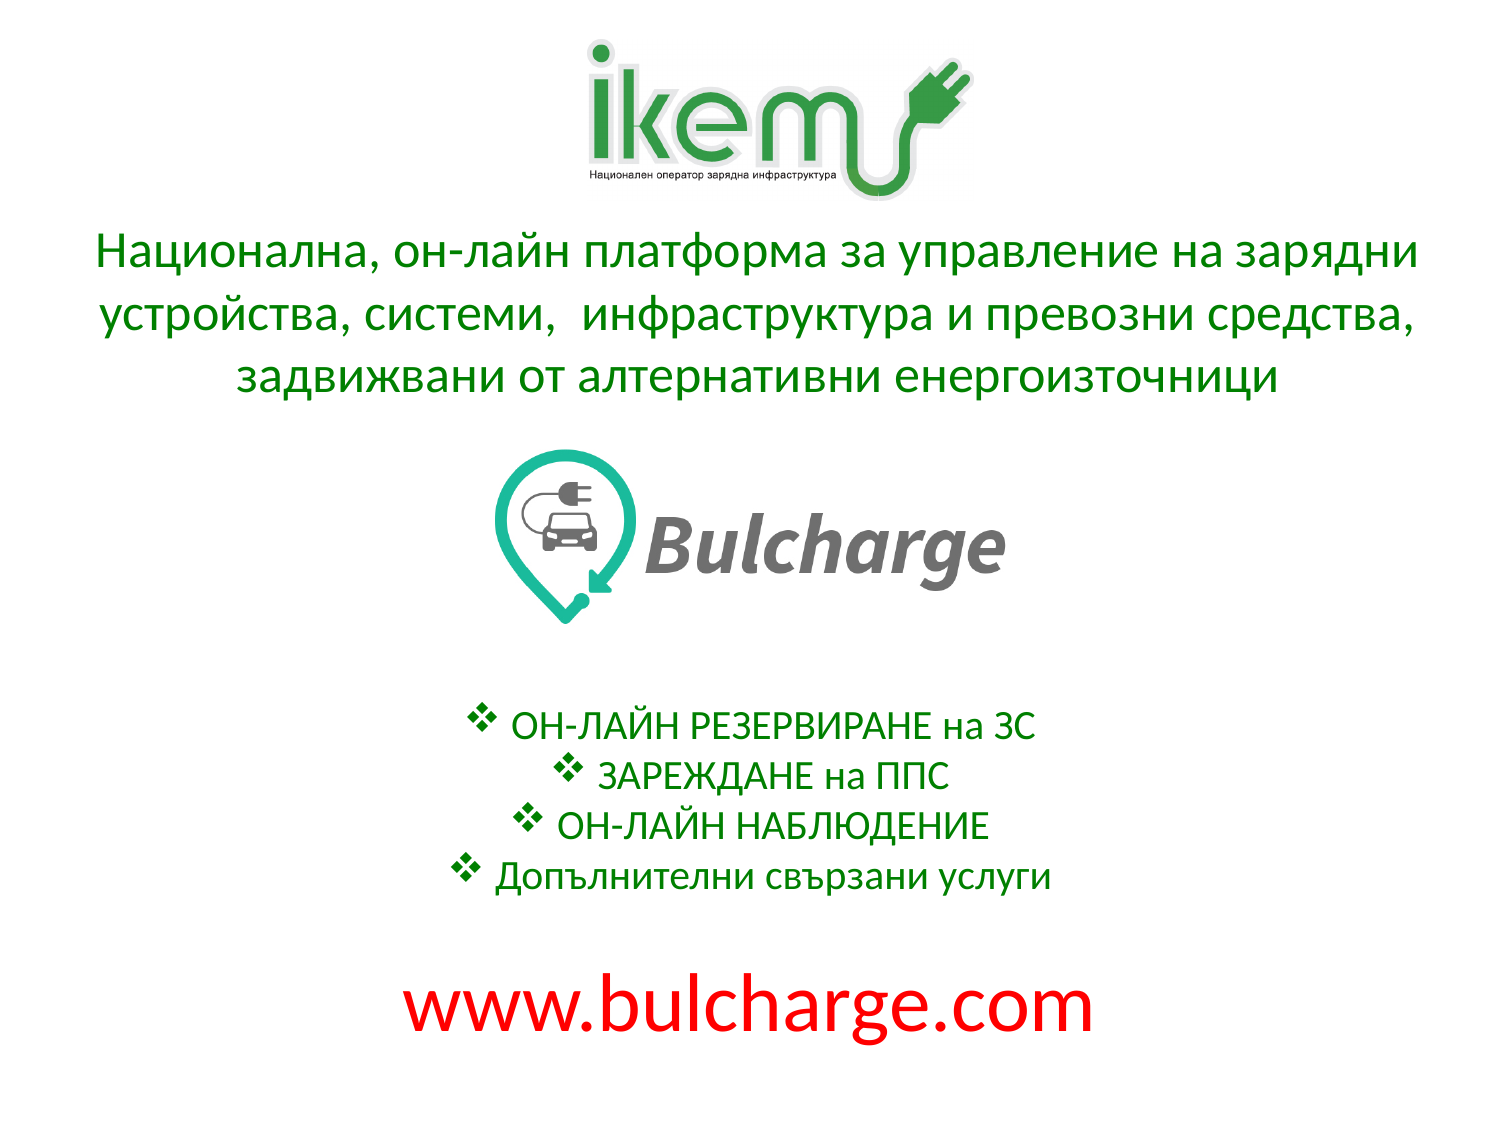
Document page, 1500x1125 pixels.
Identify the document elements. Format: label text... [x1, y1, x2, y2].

text_box ОН-ЛАЙН РЕЗЕРВИРАНЕ на ЗС ЗАРЕЖДАНЕ на ППС ОН-ЛАЙН НАБЛЮДЕНИЕ Допълнителни свързани услуги www.bulcharge.com [32, 691, 1468, 1120]
picture [247, 213, 1254, 885]
text_box Национална, он-лайн платформа за управление на зарядни устройства, системи, инфраструктура и превозни средства, задвижвани от алтернативни енергоизточници [980, 208, 1452, 410]
text_box Национална, он-лайн платформа за управление на зарядни устройства, системи, инфраструктура и превозни средства, задвижвани от алтернативни енергоизточници [64, 208, 585, 410]
picture [587, 39, 978, 205]
